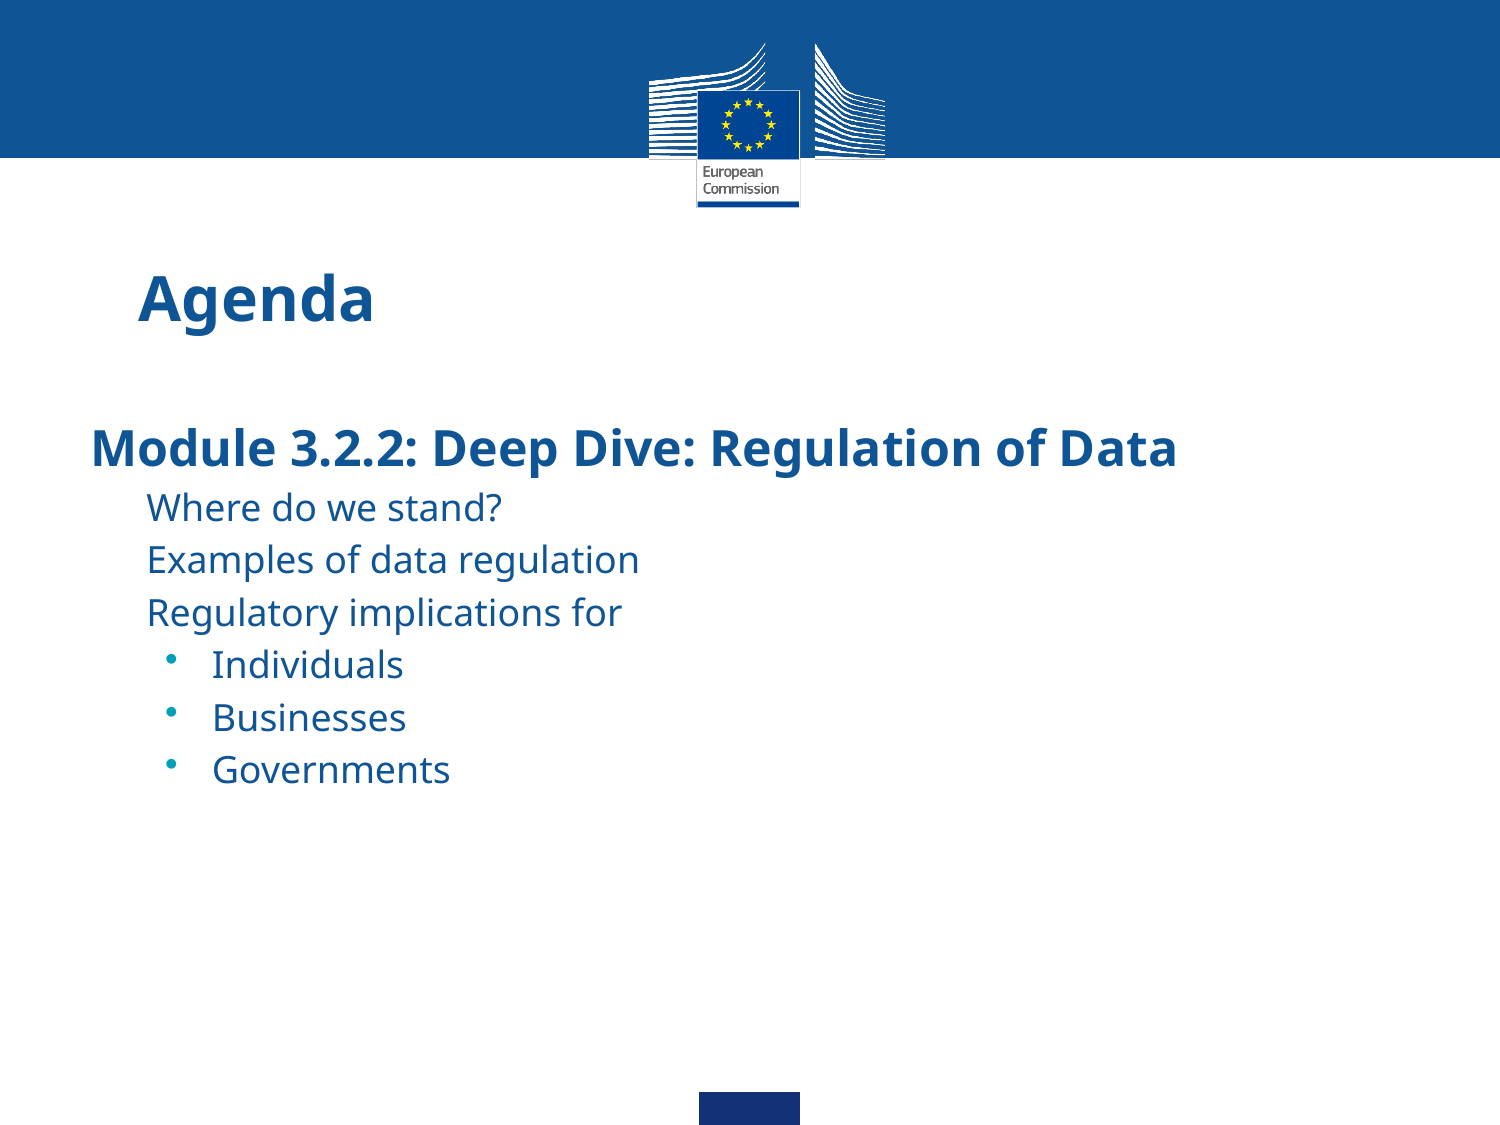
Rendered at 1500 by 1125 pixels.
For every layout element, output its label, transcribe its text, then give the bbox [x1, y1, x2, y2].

title Agenda [64, 219, 1415, 374]
list Module 3.2.2: Deep Dive: Regulation of Data Where do we stand? Examples of data regulation Regulatory implications for Individuals Businesses Governments [75, 408, 1425, 988]
picture [649, 42, 885, 208]
